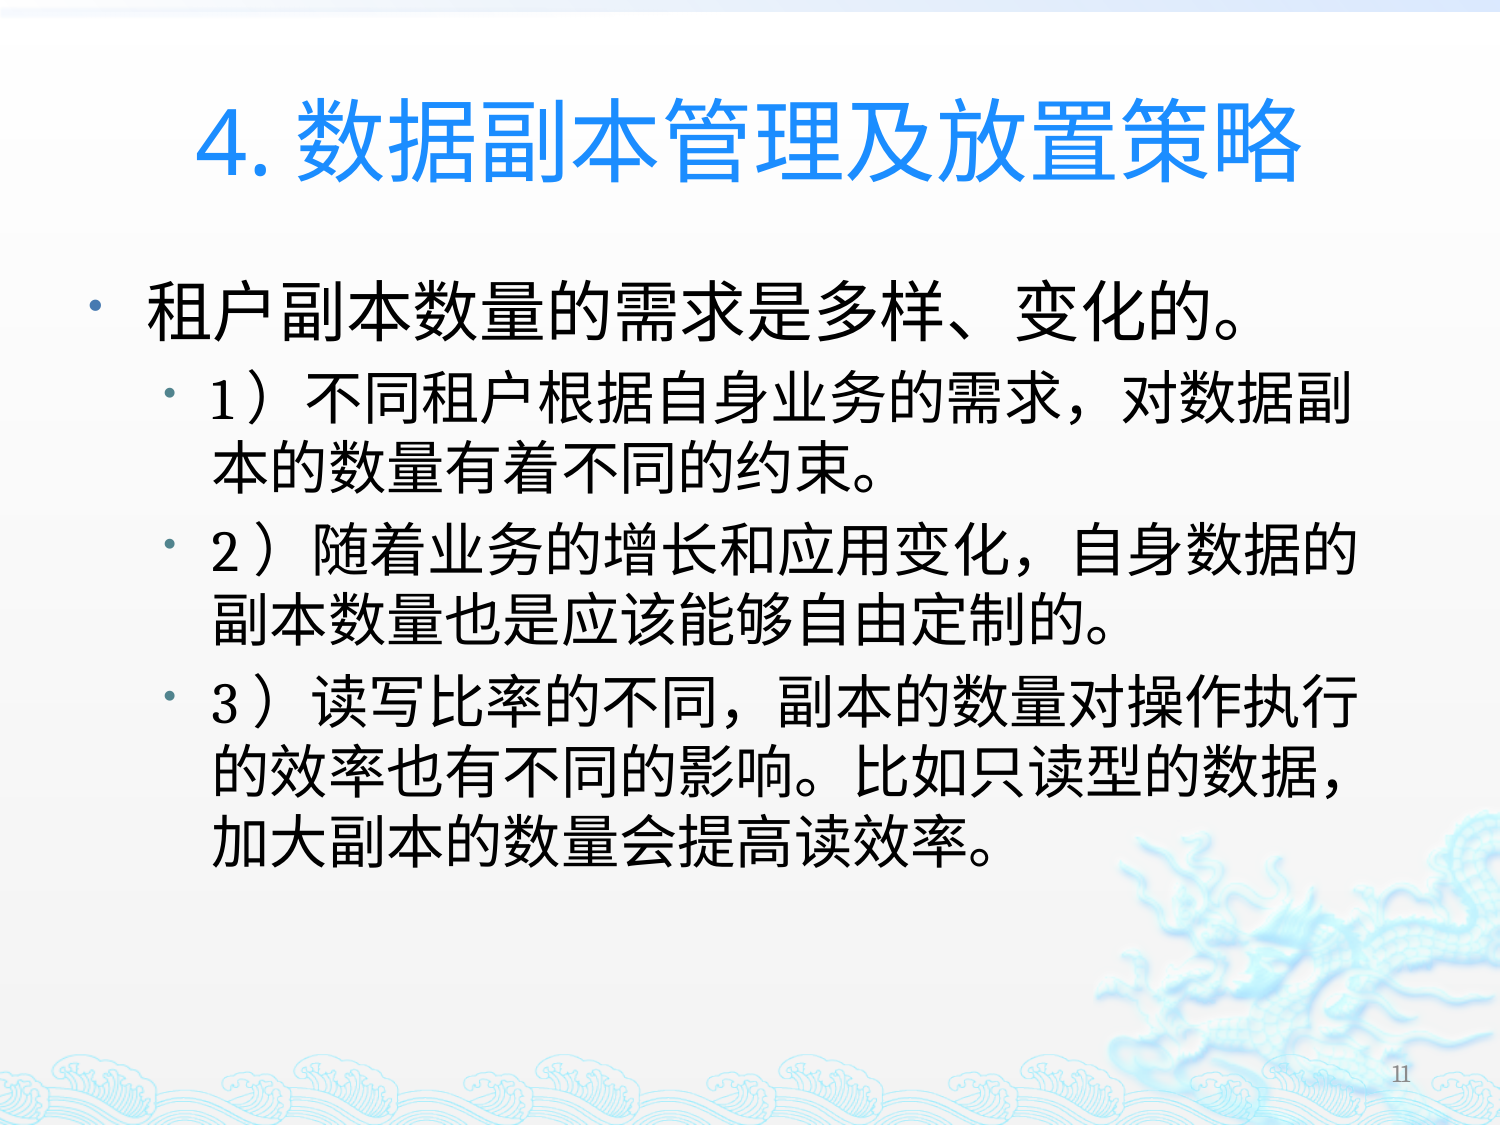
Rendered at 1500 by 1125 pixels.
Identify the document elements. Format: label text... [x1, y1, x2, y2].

list 租户副本数量的需求是多样、变化的。 1）不同租户根据自身业务的需求，对数据副本的数量有着不同的约束。 2）随着业务的增长和应用变化，自身数据的副本数量也是应该能够自由定制的。 3）读写比率的不同，副本的数量对操作执行的效率也有不同的影响。比如只读型的数据，加大副本的数量会提高读效率。 [75, 262, 1425, 1005]
slide_number 11 [1074, 1042, 1425, 1103]
title 4.数据副本管理及放置策略 [75, 45, 1425, 233]
